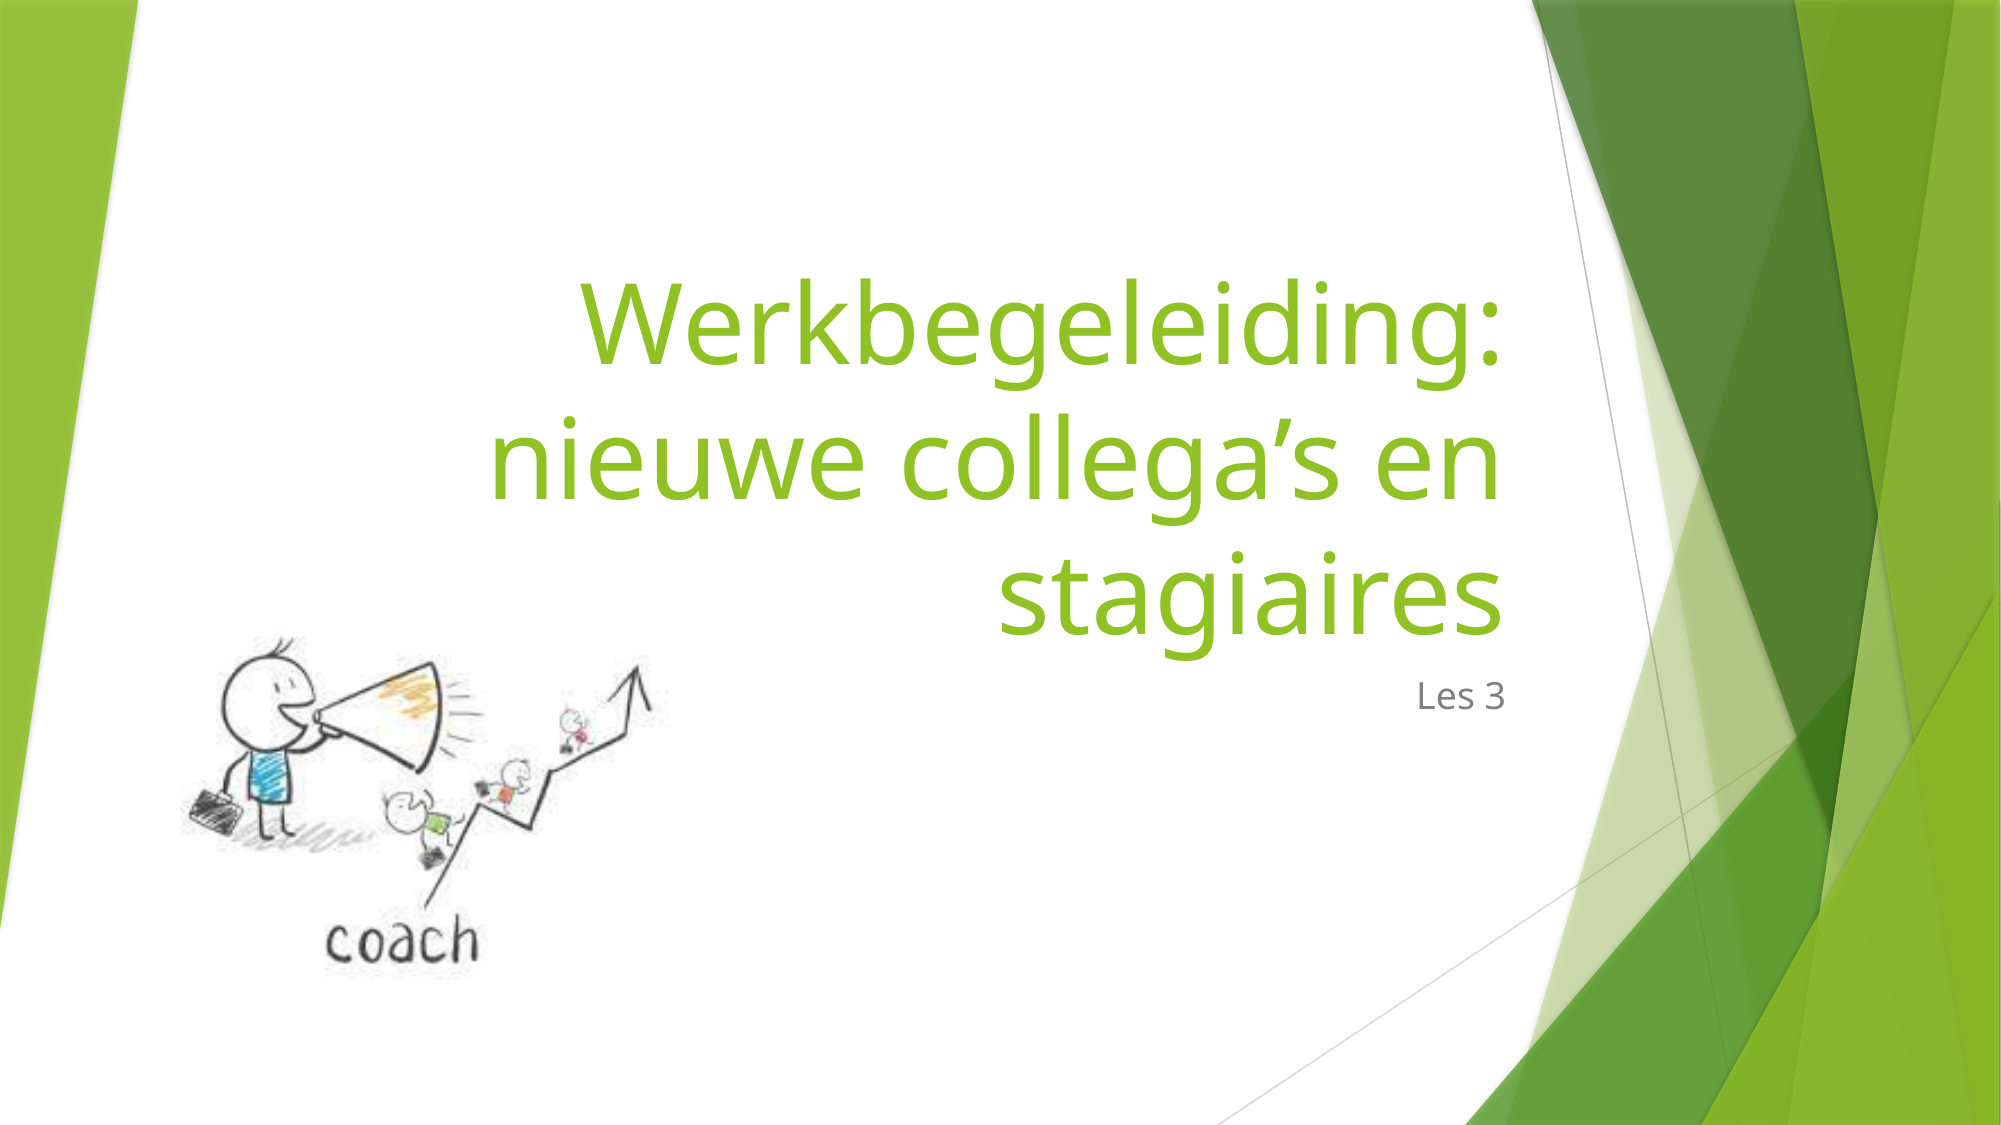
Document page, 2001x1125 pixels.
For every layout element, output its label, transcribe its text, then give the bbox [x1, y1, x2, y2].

picture [163, 528, 671, 1037]
subtitle Les 3 [675, 664, 1522, 845]
title Werkbegeleiding: nieuwe collega’s en stagiaires [247, 394, 1522, 664]
